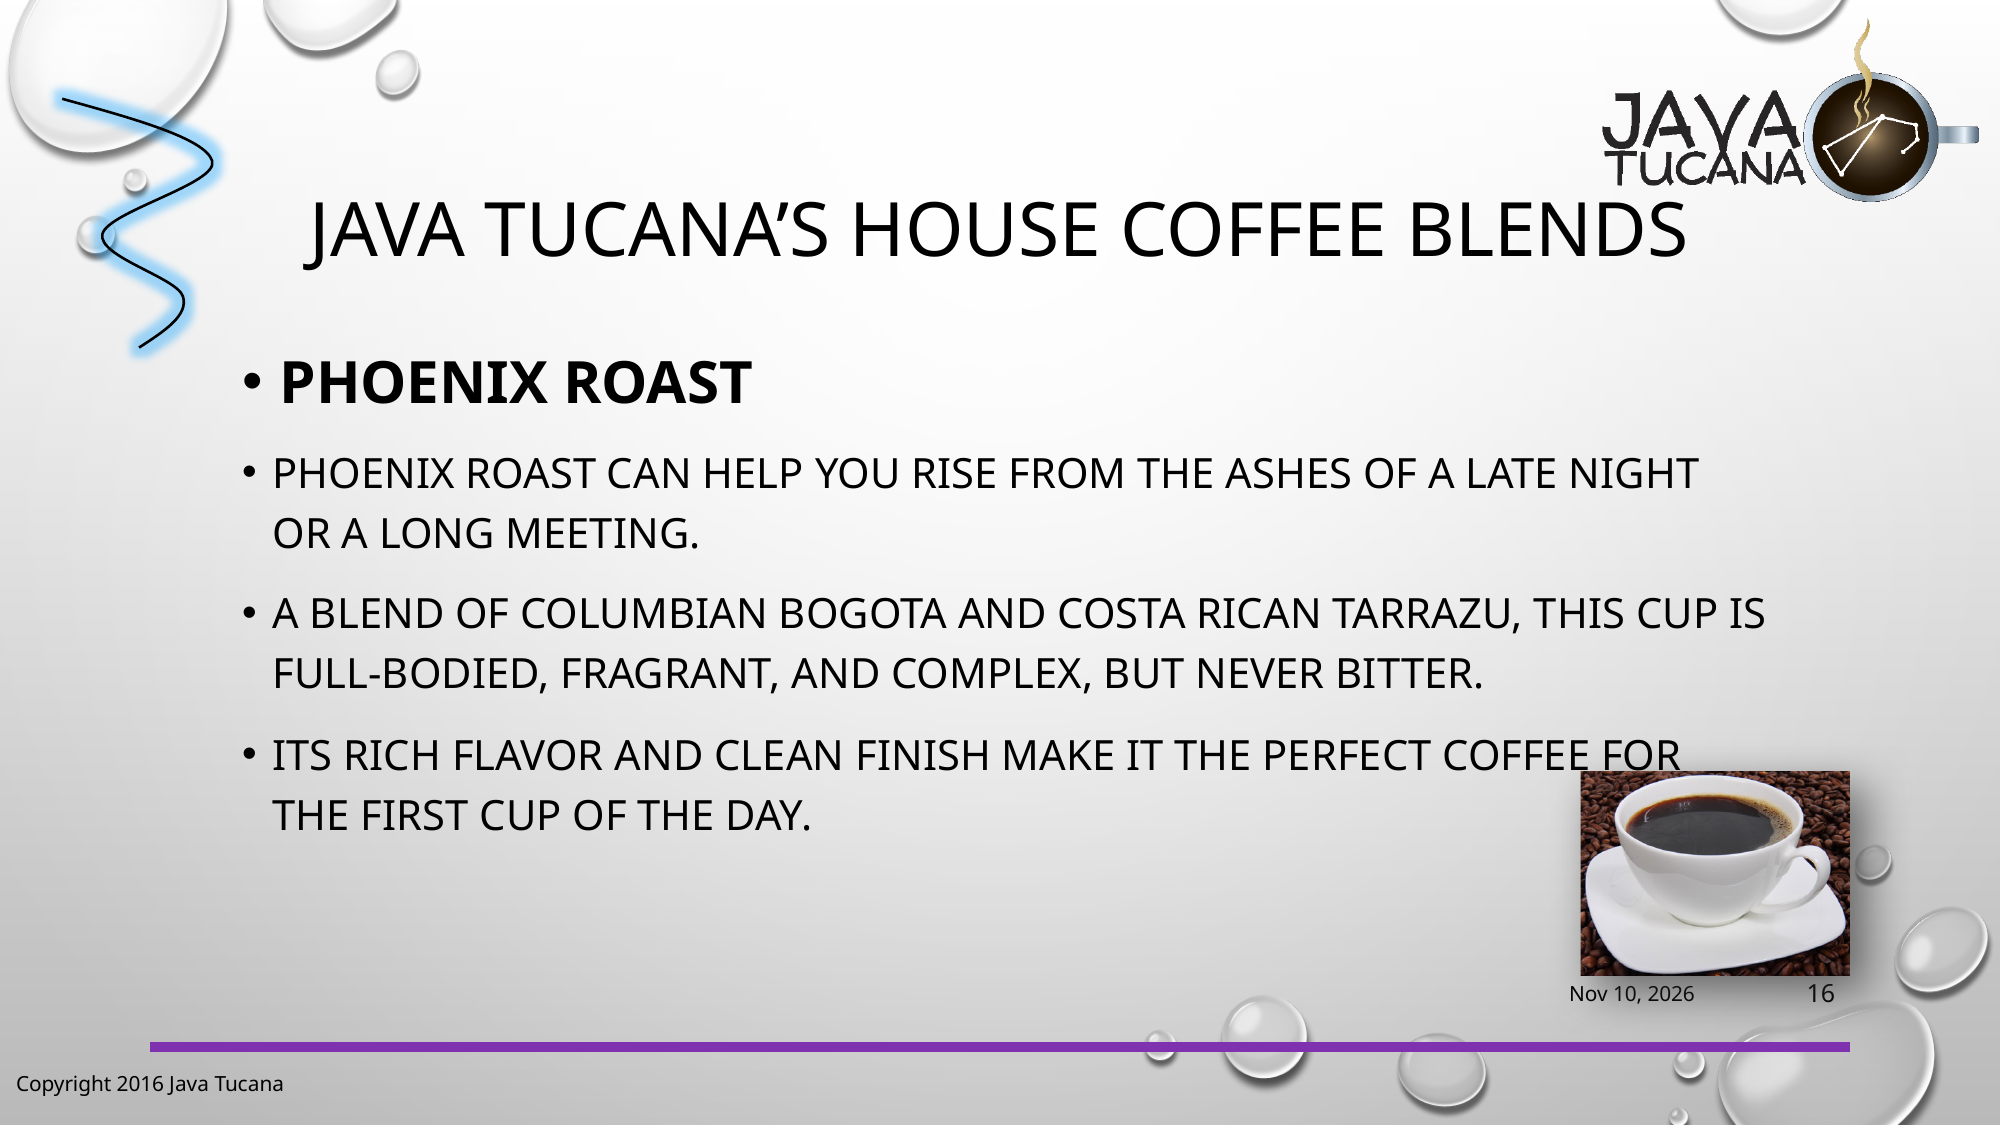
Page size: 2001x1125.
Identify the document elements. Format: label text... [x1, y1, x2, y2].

title Java Tucana’s house coffee blends [149, 101, 1851, 364]
list Phoenix Roast Phoenix Roast can help you rise from the ashes of a late night or a long meeting. A blend of Columbian Bogota and Costa Rican Tarrazu, this cup is full-bodied, fragrant, and complex, but never bitter. Its rich flavor and clean finish make it the perfect coffee for the first cup of the day. [227, 324, 1783, 985]
footer Copyright 2016 Java Tucana [1, 1055, 1096, 1116]
slide_number 16 [1724, 965, 1851, 1025]
slide_number 25-May-16 [1259, 965, 1710, 1025]
picture [0, 0, 2000, 1125]
